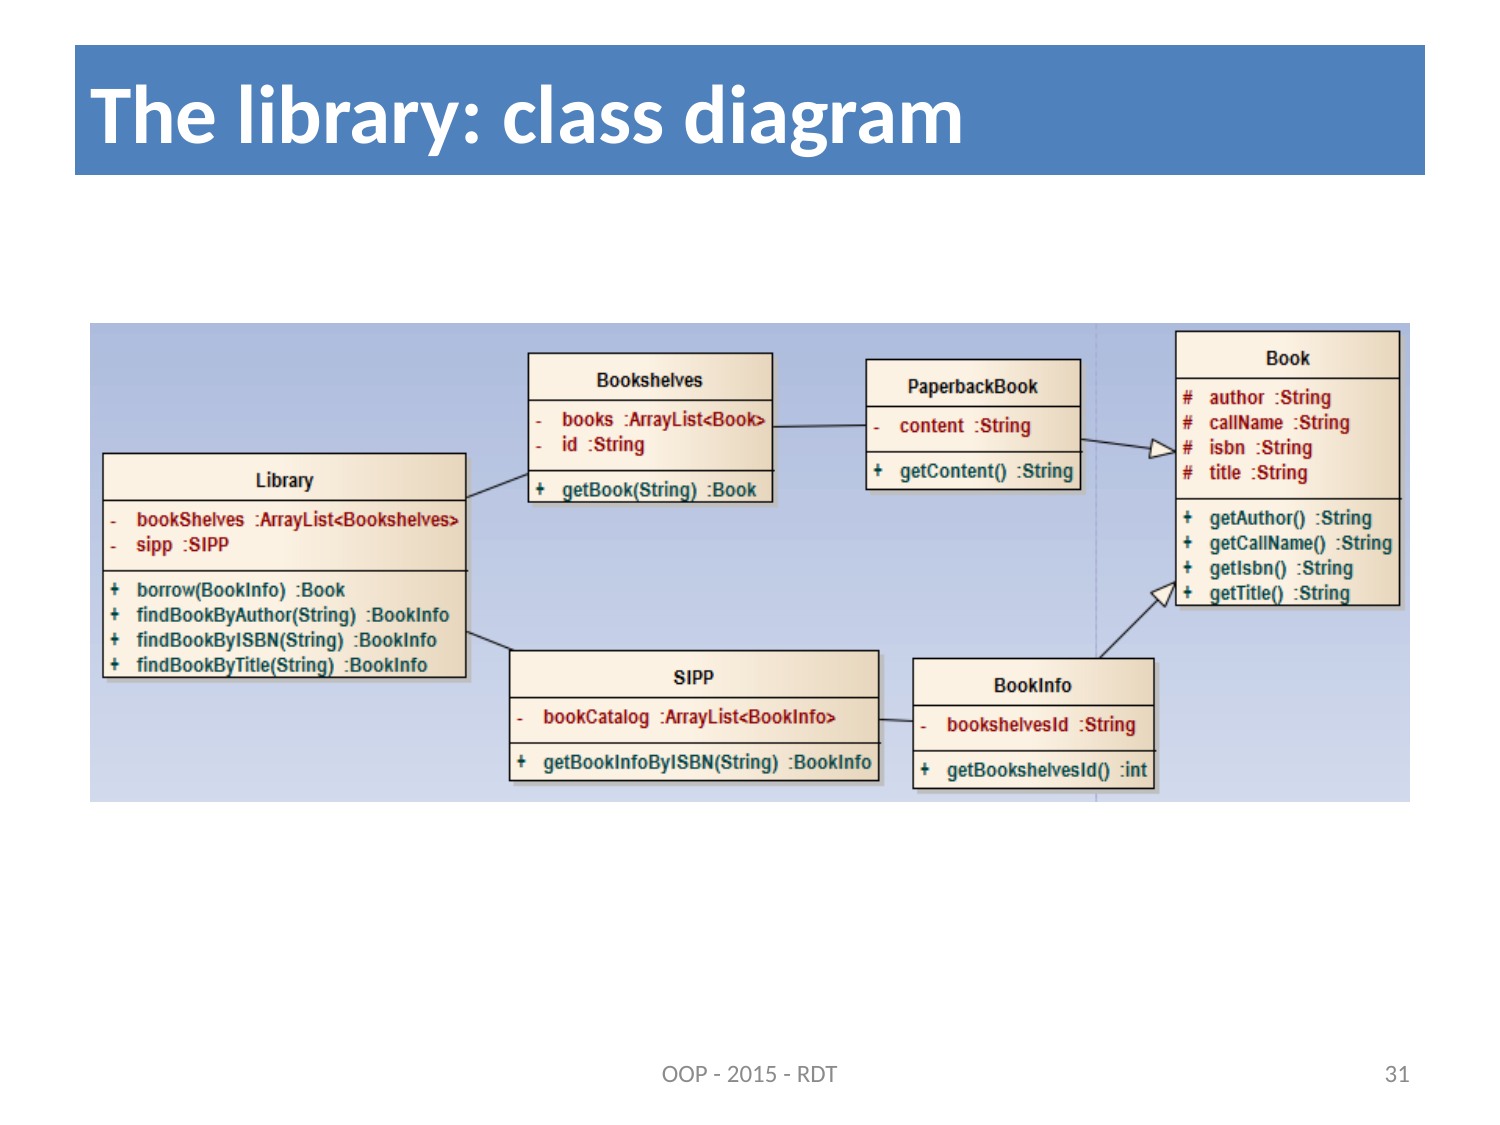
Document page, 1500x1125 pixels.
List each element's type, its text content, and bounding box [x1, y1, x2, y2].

slide_number 31 [1074, 1042, 1425, 1103]
picture [90, 323, 1410, 802]
footer OOP - 2015 - RDT [512, 1042, 988, 1103]
title The library: class diagram [75, 45, 1425, 175]
